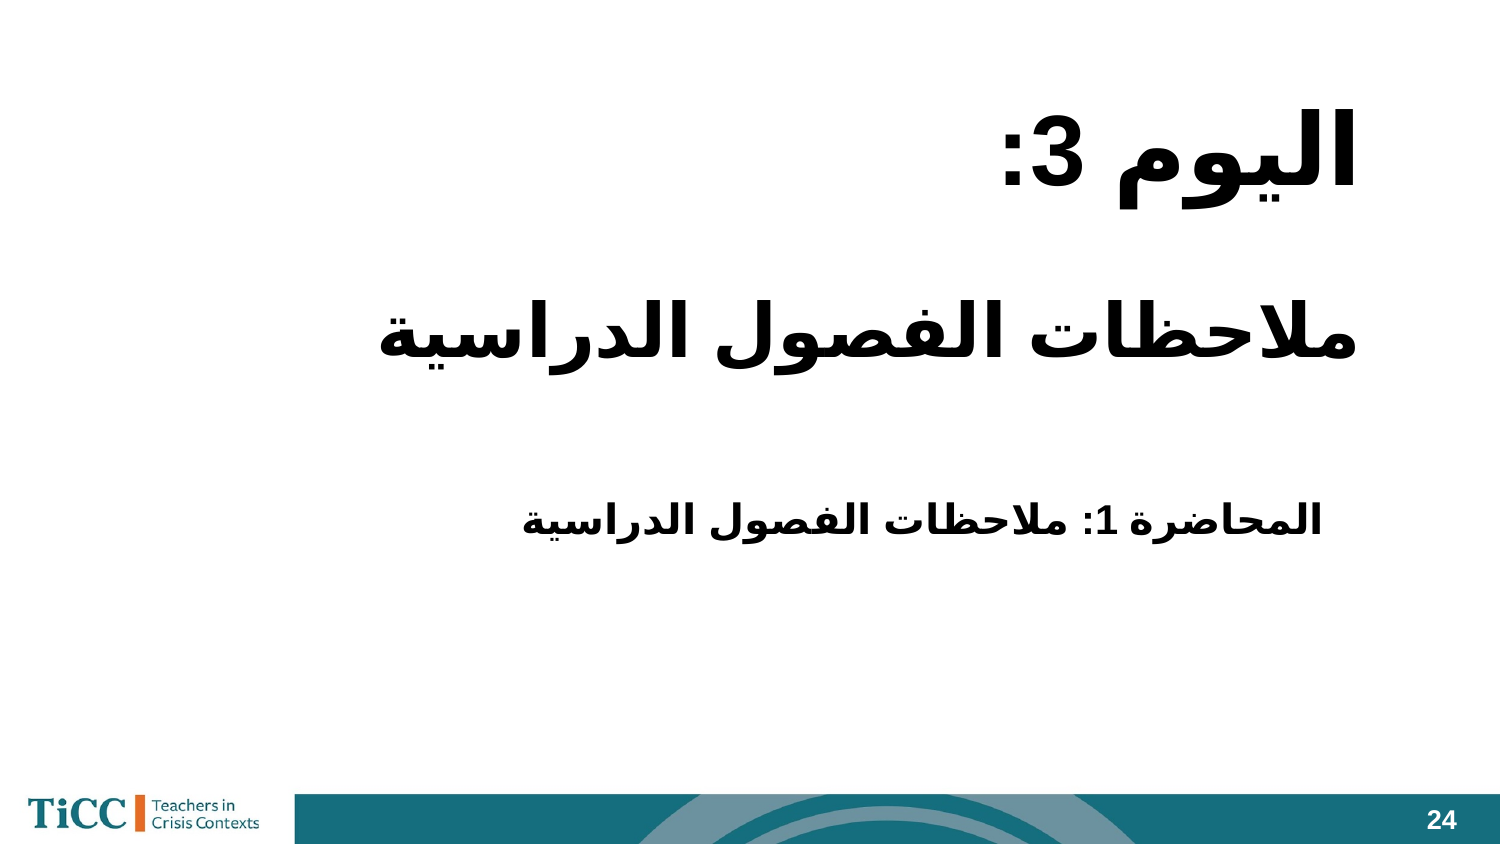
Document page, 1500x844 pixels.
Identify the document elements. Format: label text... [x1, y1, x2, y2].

subtitle المحاضرة 1: ملاحظات الفصول الدراسية [64, 459, 1340, 577]
picture [0, 0, 1500, 844]
title اليوم 3: ملاحظات الفصول الدراسية [102, 111, 1378, 388]
slide_number ‹#› [1134, 796, 1472, 842]
